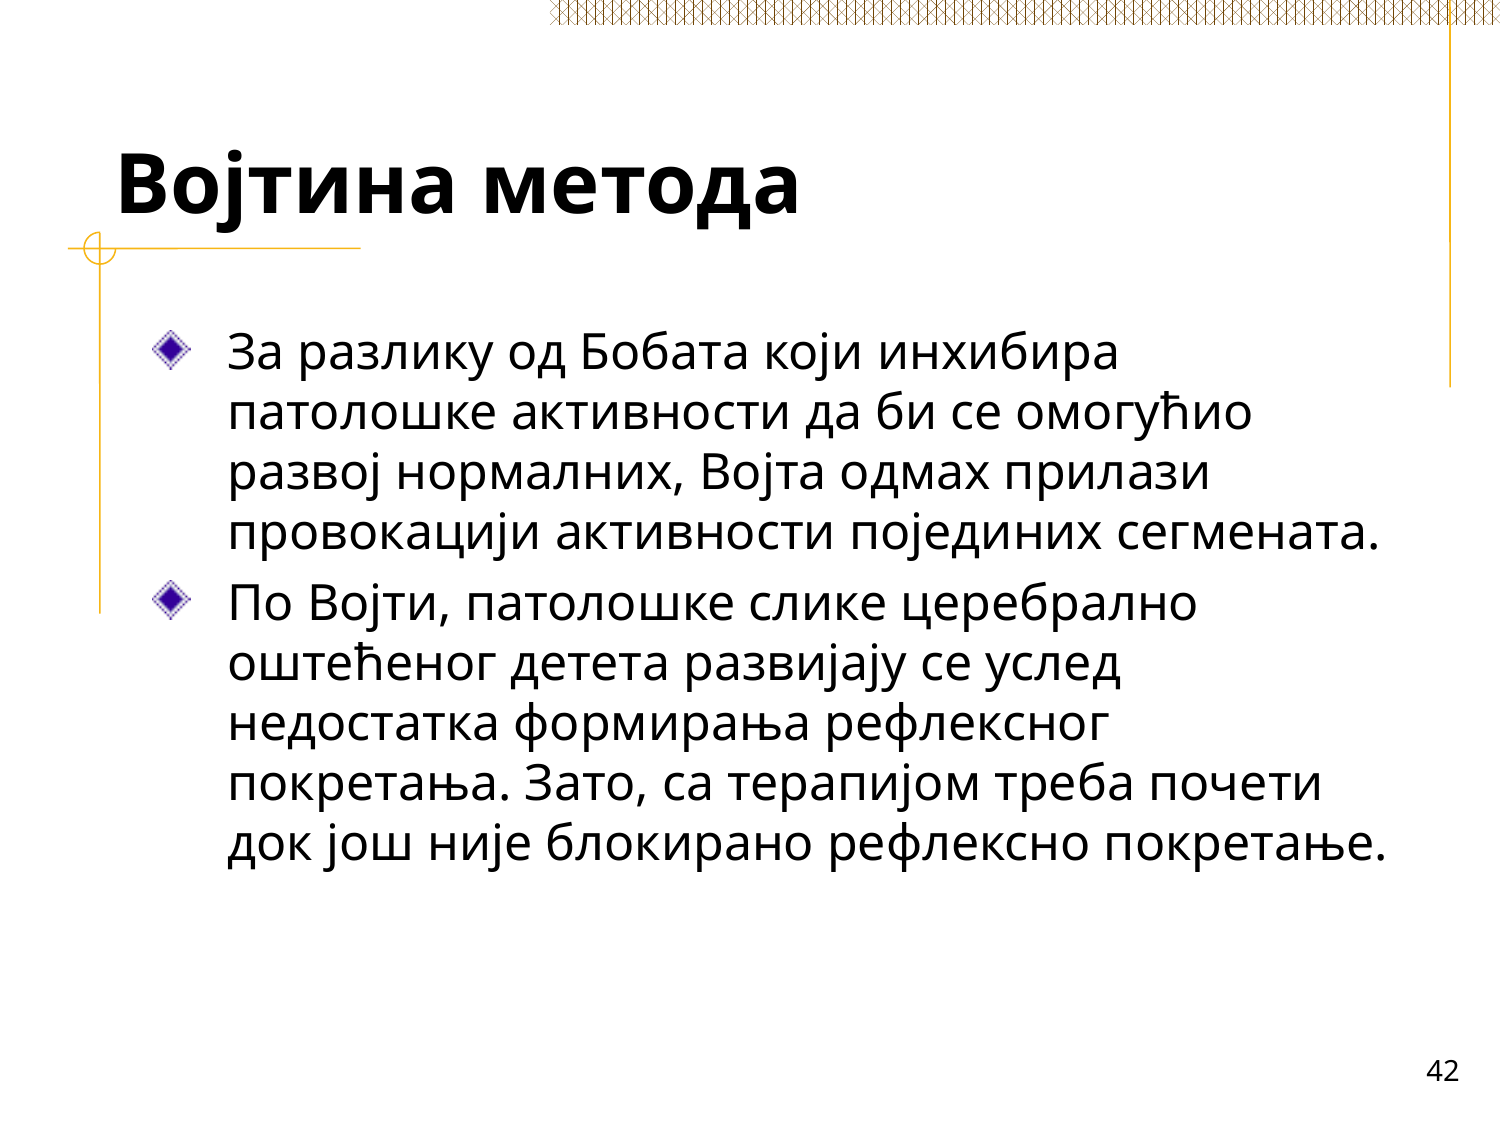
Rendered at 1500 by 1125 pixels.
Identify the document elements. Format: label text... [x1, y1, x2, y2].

picture [152, 580, 191, 620]
slide_number 42 [1162, 1025, 1475, 1100]
list За разлику од Бобата који инхибира патолошке активности да би се омогућио развој нормалних, Војта одмах прилази провокацији активности појединих сегмената. По Војти, патолошке слике церебрално oштећеног детета развијају се услед недостатка формирања рефлексног покретања. Зато, са терапијом треба почети док још није блокирано рефлексно покретање. [137, 312, 1413, 988]
title Војтина метода [99, 49, 1376, 238]
picture [152, 330, 191, 370]
